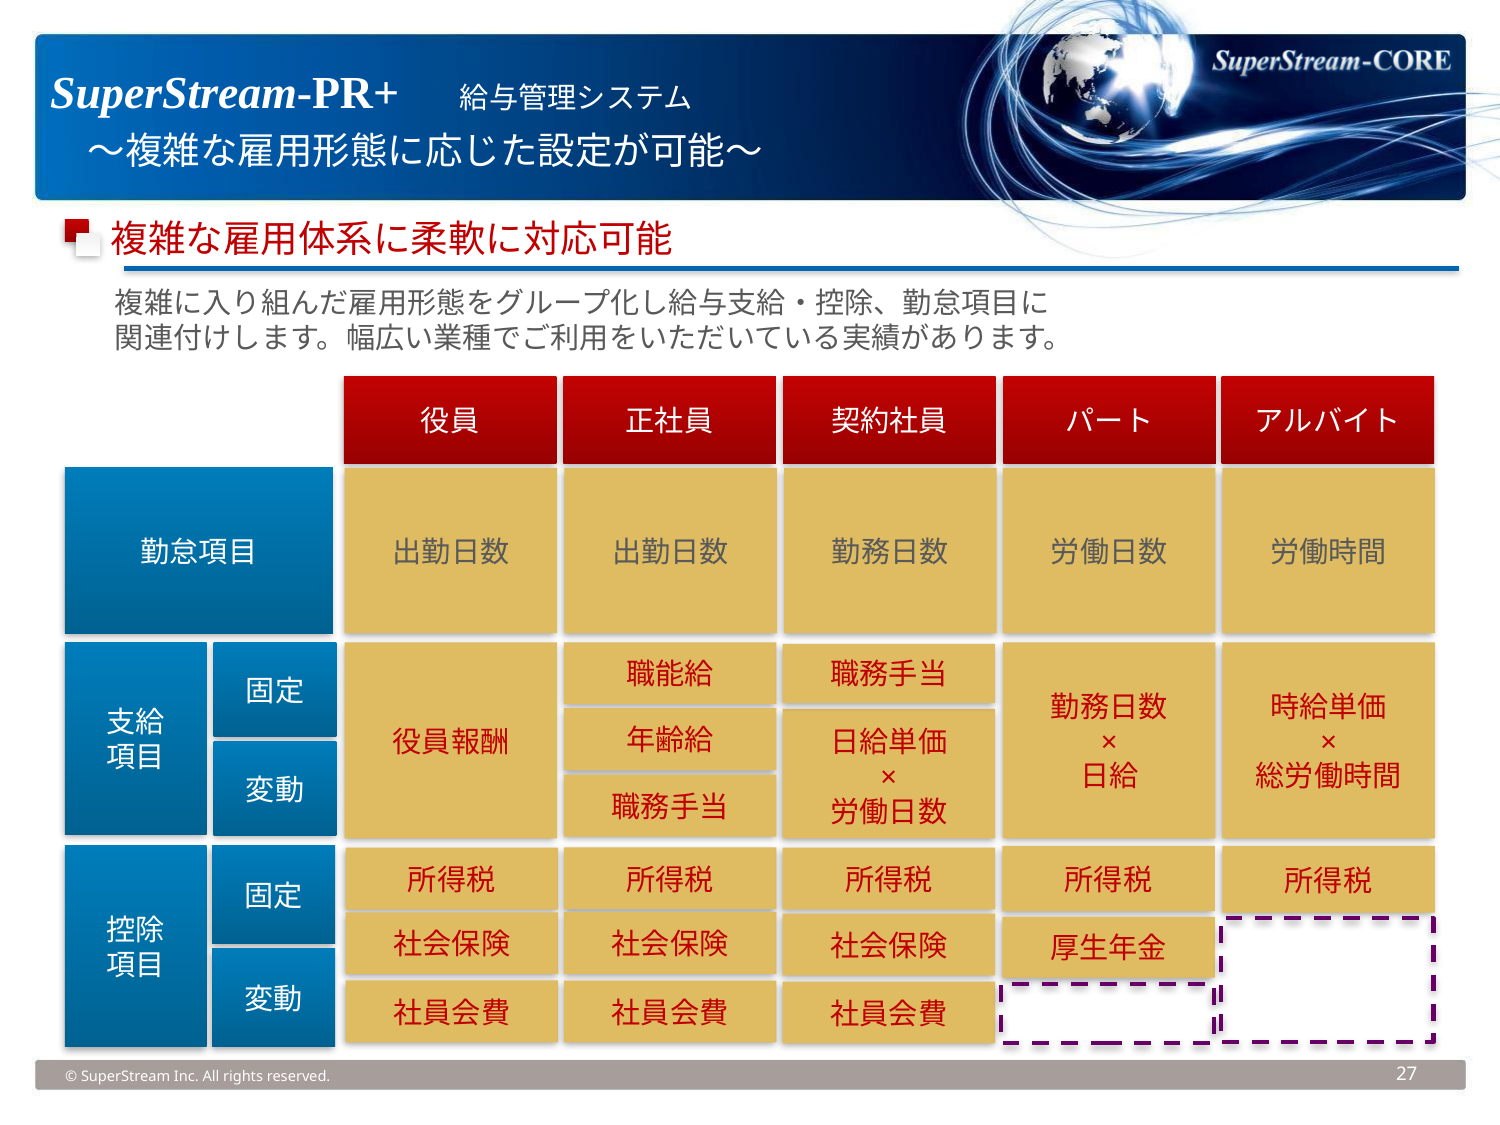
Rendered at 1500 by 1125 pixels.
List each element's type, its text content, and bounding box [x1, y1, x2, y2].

slide_number 27 [1299, 1060, 1418, 1090]
text_box 職務手当 [563, 774, 777, 837]
text_box 勤務日数 [784, 467, 997, 634]
text_box SuperStream-PR+ 給与管理システム ～複雑な雇用形態に応じた設定が可能～ [35, 35, 1386, 201]
text_box 契約社員 [783, 376, 996, 464]
text_box 正社員 [563, 376, 776, 464]
text_box 職務手当 [782, 643, 996, 703]
text_box 複雑に入り組んだ雇用形態をグループ化し給与支給・控除、勤怠項目に 関連付けします。幅広い業種でご利用をいただいている実績があります。 [100, 276, 1483, 383]
text_box 時給単価 × 総労働時間 [1222, 642, 1435, 839]
text_box 労働日数 [1002, 467, 1216, 634]
text_box 出勤日数 [344, 467, 558, 634]
text_box 所得税 [345, 847, 559, 910]
text_box 社会保険 [782, 913, 996, 976]
text_box 日給単価 × 労働日数 [782, 710, 996, 839]
text_box 固定 [213, 642, 337, 737]
text_box 社員会費 [782, 981, 996, 1044]
text_box 出勤日数 [564, 467, 777, 634]
text_box 労働時間 [1222, 467, 1435, 634]
text_box 役員報酬 [344, 642, 558, 839]
text_box 社会保険 [563, 912, 777, 974]
text_box [1001, 983, 1214, 1043]
text_box 所得税 [1222, 845, 1435, 913]
text_box 役員 [343, 376, 557, 464]
text_box 変動 [212, 948, 336, 1047]
text_box 固定 [212, 845, 336, 944]
text_box 所得税 [563, 847, 777, 910]
text_box 支給 項目 [64, 642, 207, 835]
text_box 社員会費 [563, 980, 777, 1043]
text_box 社会保険 [345, 912, 559, 975]
text_box 職能給 [563, 642, 777, 705]
text_box 複雑な雇用体系に柔軟に対応可能 [96, 208, 1282, 268]
text_box 勤怠項目 [64, 467, 333, 634]
text_box 控除 項目 [64, 845, 207, 1047]
text_box 社員会費 [345, 980, 559, 1043]
text_box アルバイト [1221, 376, 1435, 464]
picture [0, 0, 1500, 1125]
text_box © SuperStream Inc. All rights reserved. [50, 1059, 423, 1094]
text_box 所得税 [782, 847, 996, 910]
text_box パート [1003, 376, 1216, 464]
text_box 所得税 [1002, 845, 1215, 912]
text_box [1221, 918, 1434, 1043]
text_box 変動 [213, 741, 337, 836]
text_box 厚生年金 [1002, 916, 1215, 978]
text_box 勤務日数 × 日給 [1002, 642, 1216, 839]
text_box 年齢給 [563, 708, 777, 771]
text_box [64, 219, 101, 256]
